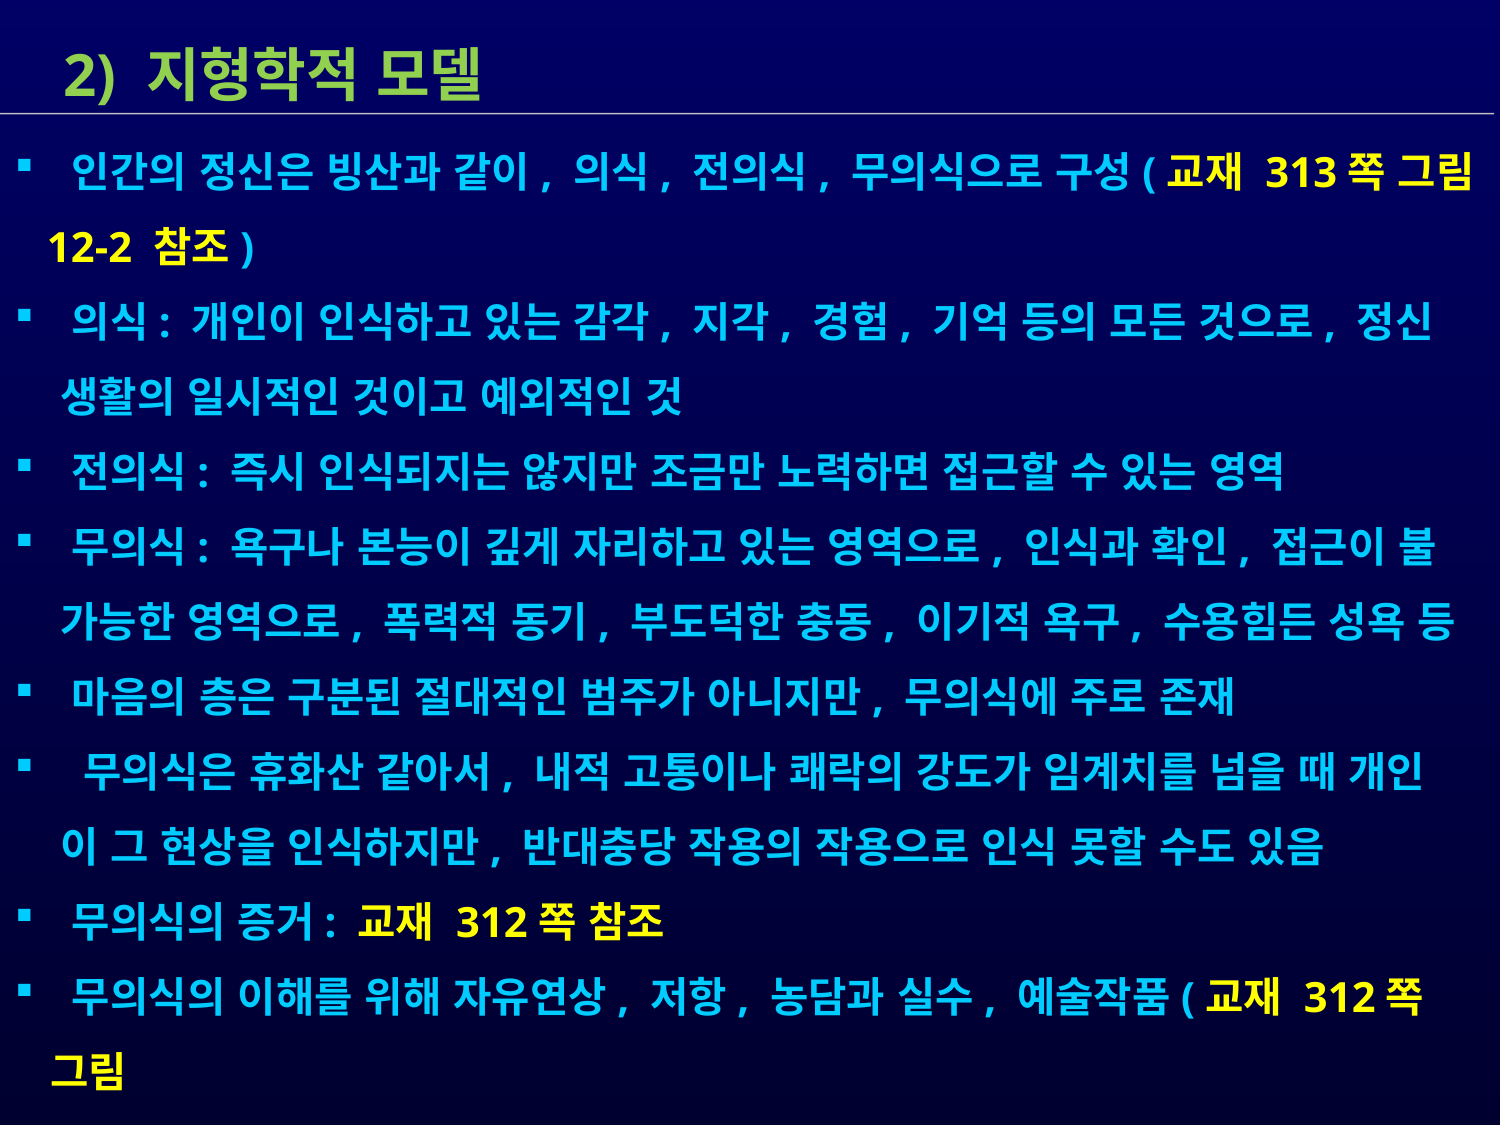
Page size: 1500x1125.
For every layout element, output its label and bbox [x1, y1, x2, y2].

text_box [0, 30, 1500, 1102]
